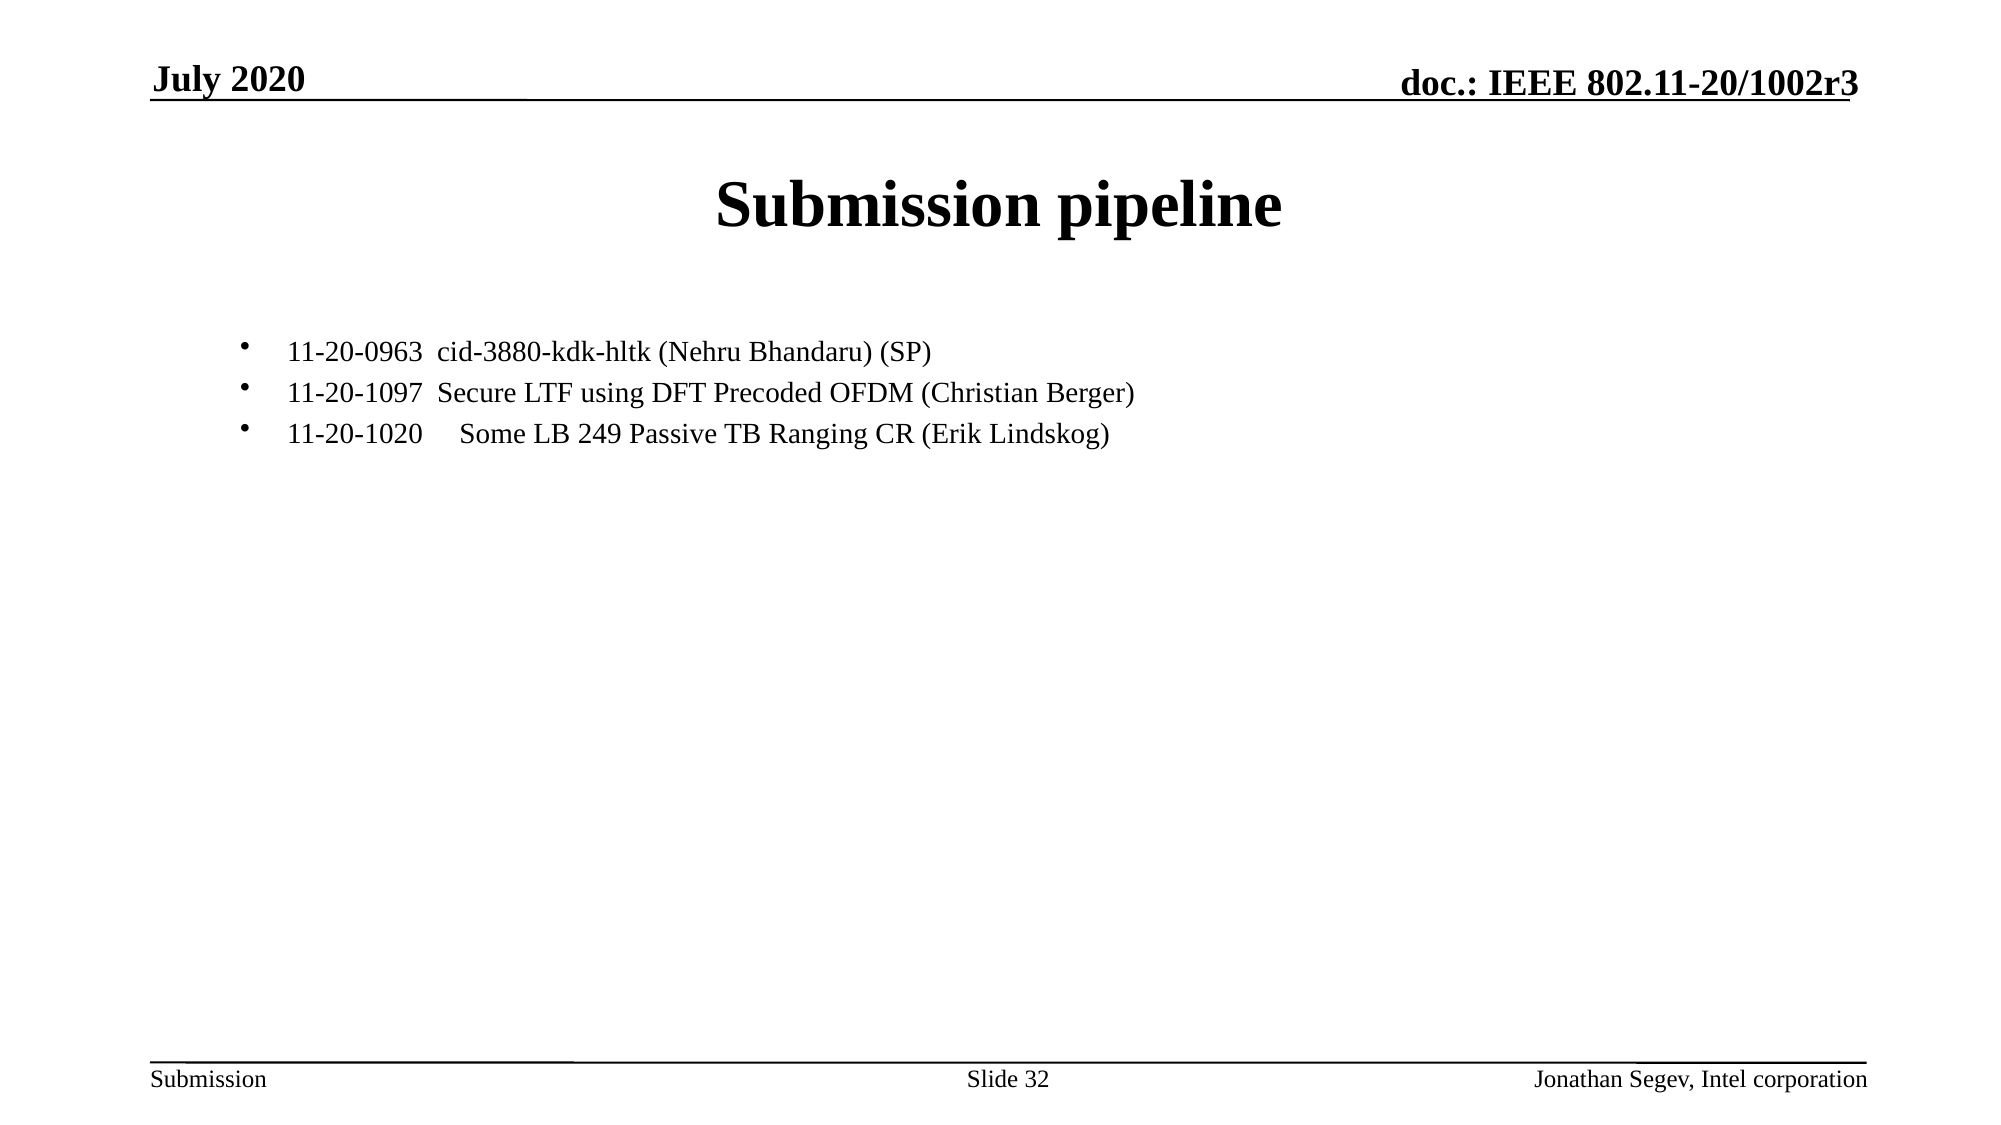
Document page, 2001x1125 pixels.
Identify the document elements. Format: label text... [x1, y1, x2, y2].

footer Jonathan Segev, Intel corporation [1171, 1061, 1869, 1093]
list 11-20-0963 cid-3880-kdk-hltk (Nehru Bhandaru) (SP) 11-20-1097 Secure LTF using DFT Precoded OFDM (Christian Berger) 11-20-1020 Some LB 249 Passive TB Ranging CR (Erik Lindskog) [149, 324, 1850, 1000]
title Submission pipeline [149, 112, 1850, 288]
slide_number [152, 54, 563, 100]
slide_number Slide 32 [950, 1061, 1067, 1123]
